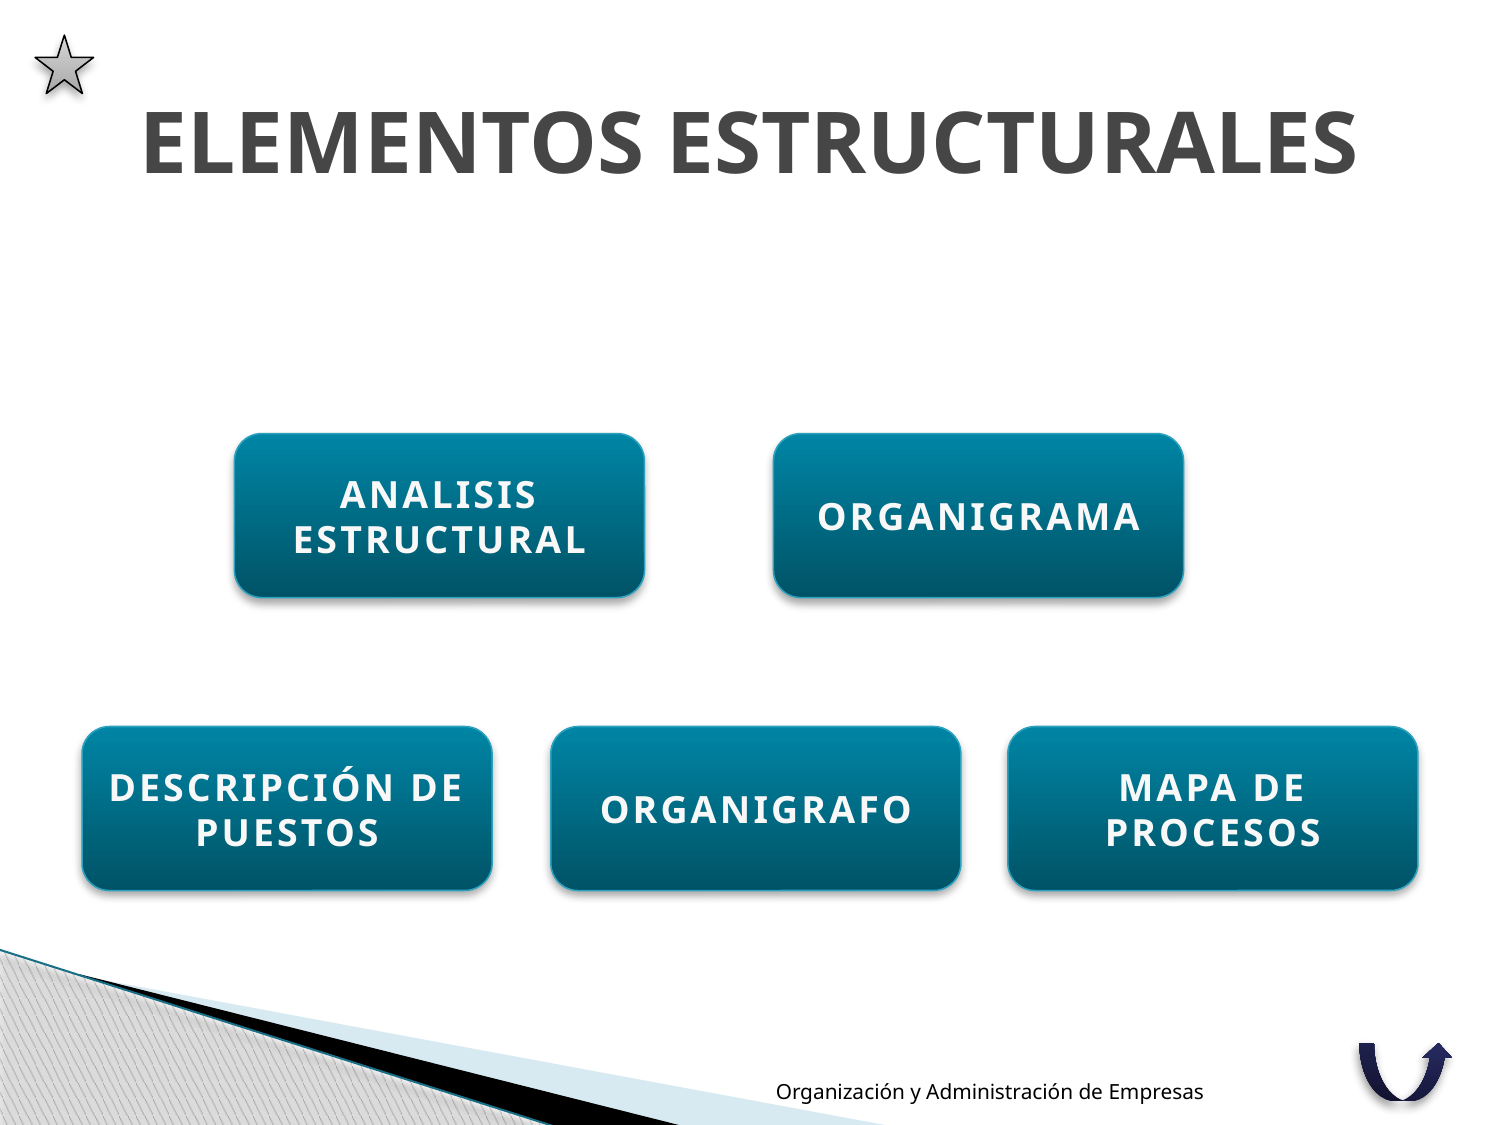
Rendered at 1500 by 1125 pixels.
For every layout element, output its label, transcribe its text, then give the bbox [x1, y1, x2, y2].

title ELEMENTOS ESTRUCTURALES [75, 45, 1425, 233]
footer Organización y Administración de Empresas [718, 1051, 1219, 1112]
text_box DESCRIPCIÓN DE PUESTOS [81, 725, 493, 892]
text_box MAPA DE PROCESOS [1007, 725, 1419, 892]
text_box ANALISIS ESTRUCTURAL [233, 432, 646, 599]
text_box [1359, 1042, 1452, 1102]
text_box [34, 34, 95, 95]
text_box ORGANIGRAFO [550, 725, 962, 892]
text_box ORGANIGRAMA [772, 432, 1185, 599]
